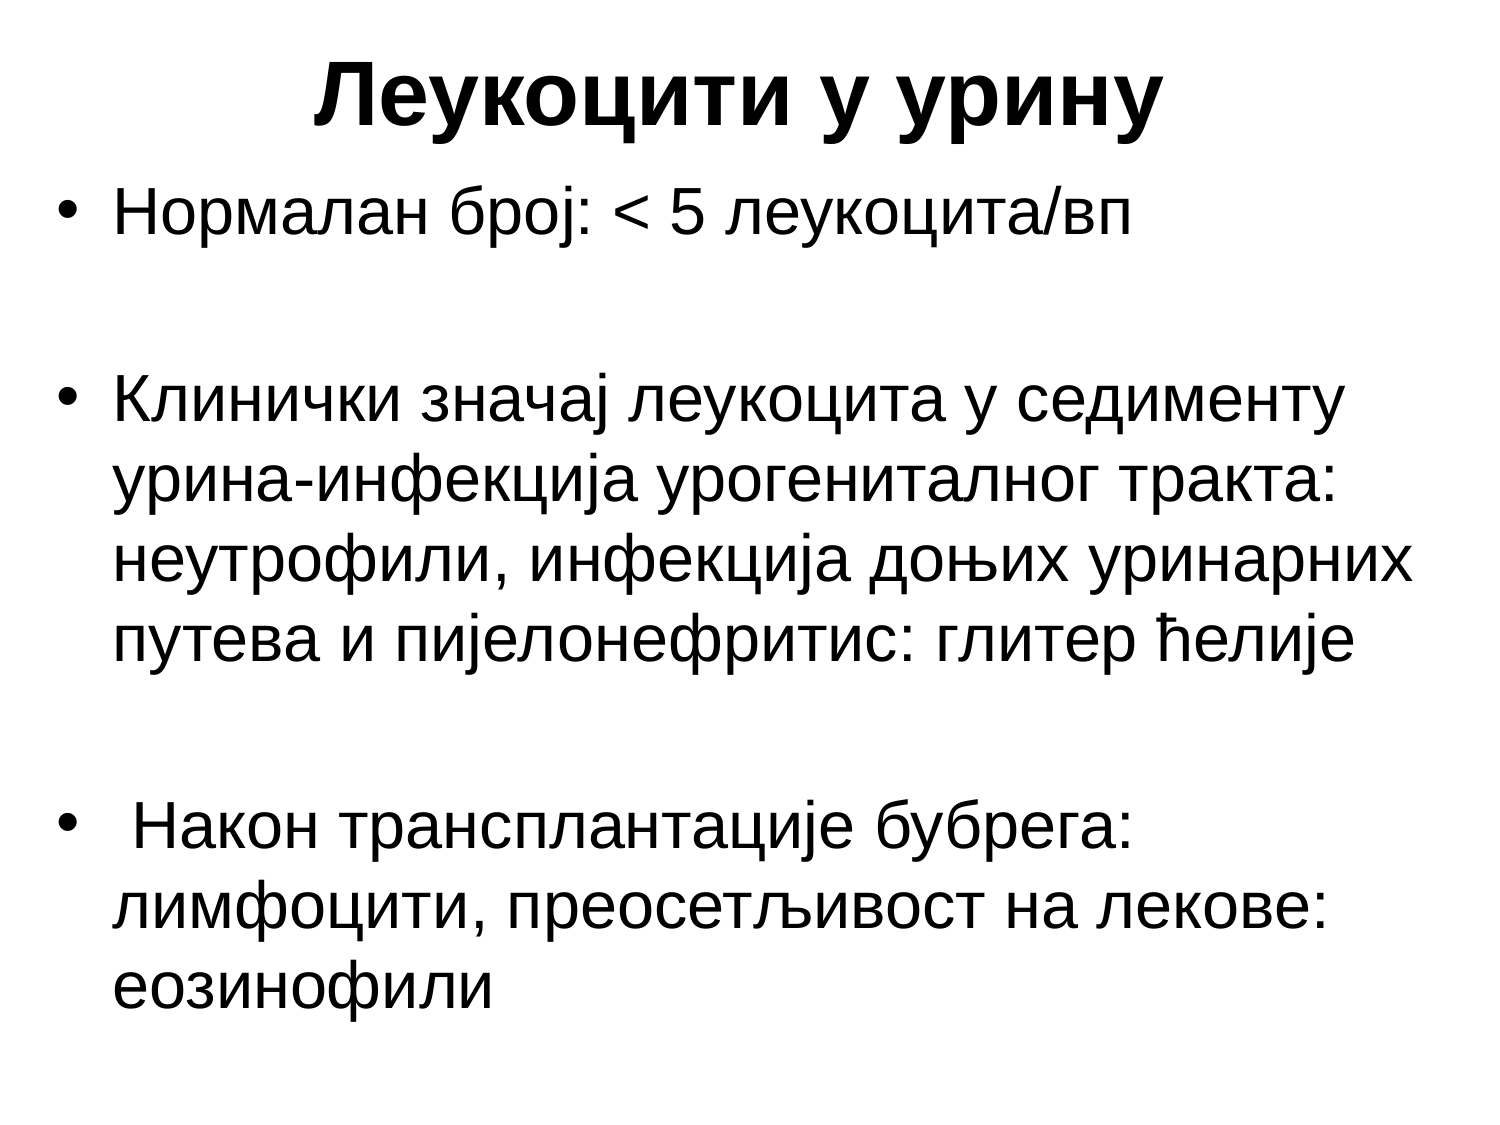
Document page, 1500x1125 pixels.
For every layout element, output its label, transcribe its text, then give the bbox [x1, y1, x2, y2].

title Леукоцити у урину [64, 19, 1415, 159]
list Нормалан број: < 5 леукоцита/вп Клинички значај леукоцита у седименту урина-инфекција урогениталног тракта: неутрофили, инфекција доњих уринарних путева и пијелонефритис: глитер ћелије Након трансплантације бубрега: лимфоцити, преосетљивост на лекове: еозинофили [41, 160, 1471, 1083]
